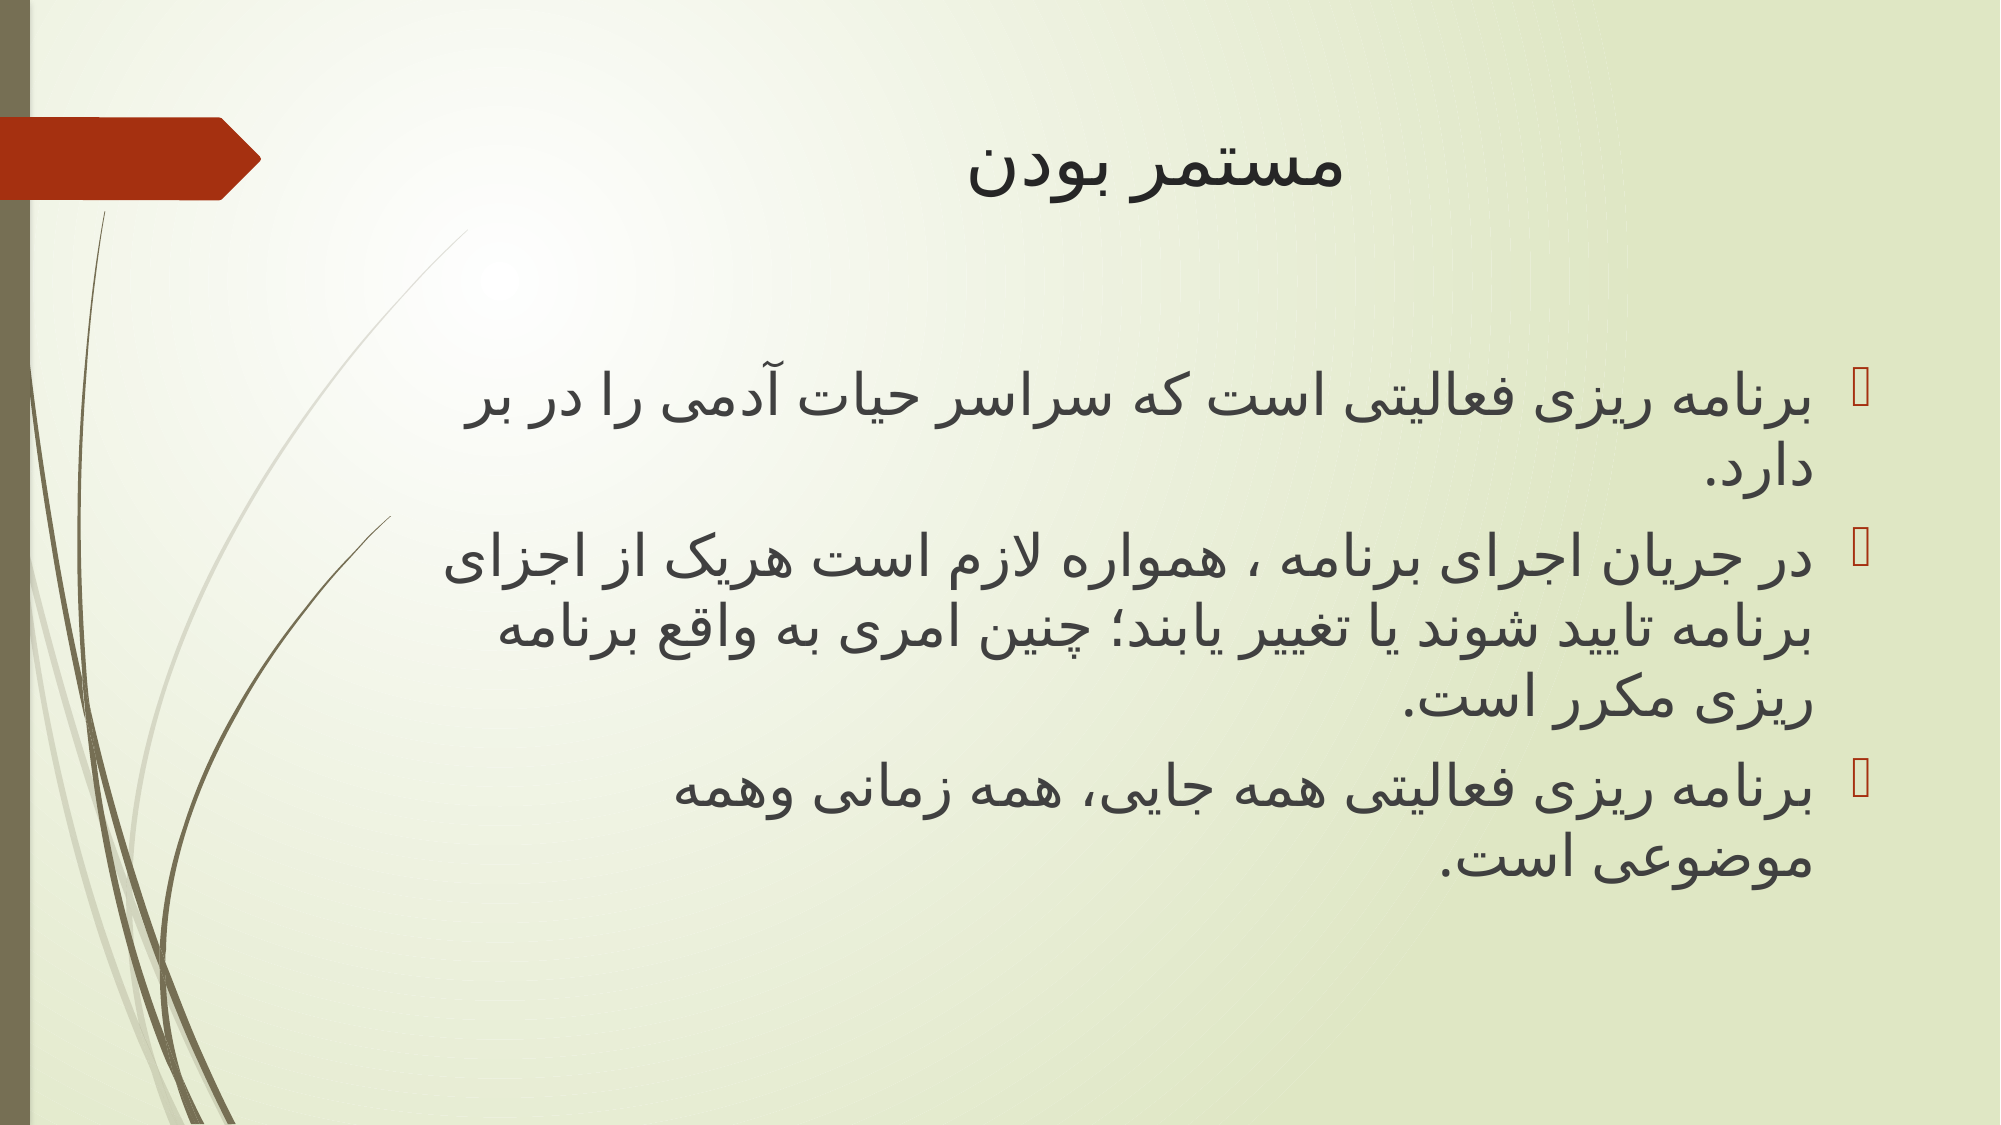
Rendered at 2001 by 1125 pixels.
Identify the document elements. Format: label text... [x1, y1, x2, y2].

title مستمر بودن [425, 102, 1888, 313]
list برنامه ریزی فعالیتی است که سراسر حیات آدمی را در بر دارد. در جریان اجرای برنامه ، همواره لازم است هریک از اجزای برنامه تایید شوند یا تغییر یابند؛ چنین امری به واقع برنامه ریزی مکرر است. برنامه ریزی فعالیتی همه جایی، همه زمانی وهمه موضوعی است. [424, 350, 1888, 970]
